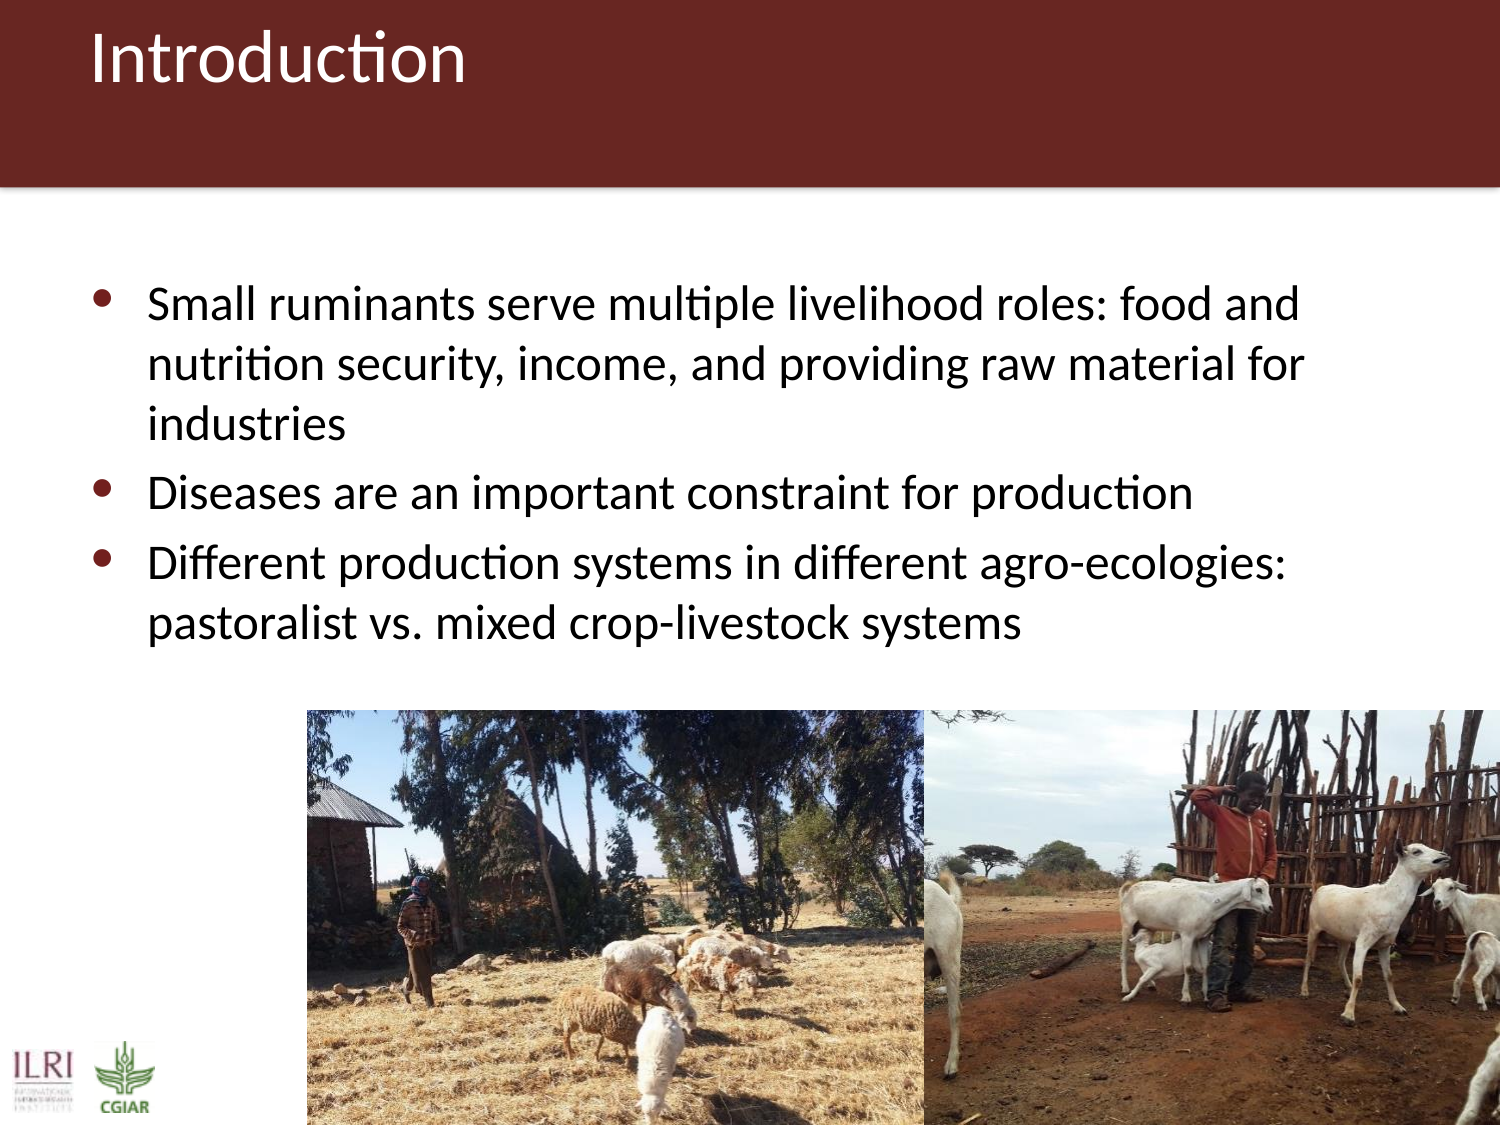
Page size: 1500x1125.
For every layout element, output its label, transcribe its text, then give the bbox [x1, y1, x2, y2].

picture [94, 1063, 155, 1113]
picture [12, 1049, 74, 1113]
title Introduction [75, 0, 1425, 188]
picture [307, 709, 1500, 1125]
list Small ruminants serve multiple livelihood roles: food and nutrition security, income, and providing raw material for industries Diseases are an important constraint for production Different production systems in different agro-ecologies: pastoralist vs. mixed crop-livestock systems [75, 262, 1425, 1063]
